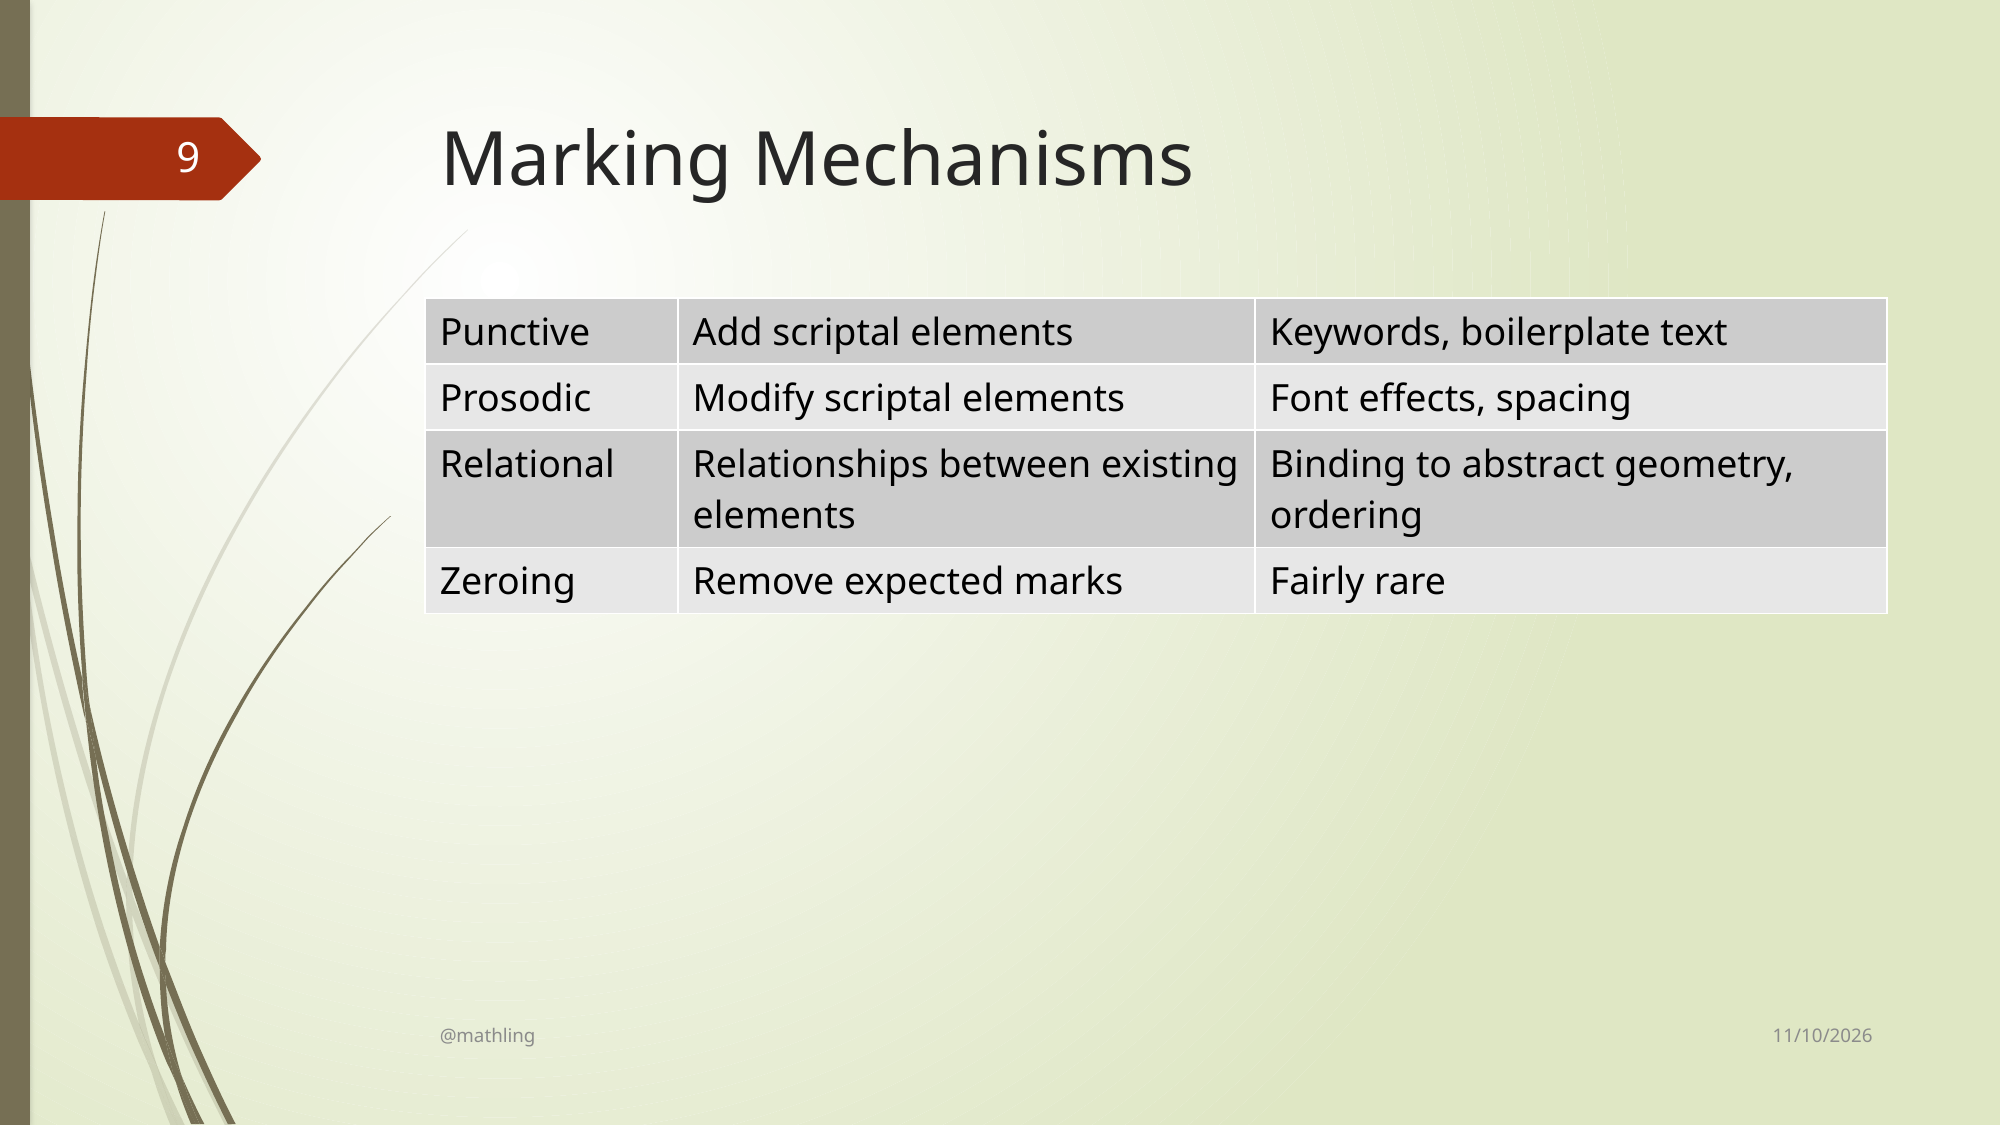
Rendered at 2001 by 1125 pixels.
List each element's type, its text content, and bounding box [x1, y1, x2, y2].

table_cell Font effects, spacing [1256, 365, 1886, 429]
footer @mathling [424, 1006, 1675, 1067]
table_cell Prosodic [426, 365, 677, 429]
table_cell Modify scriptal elements [679, 365, 1254, 429]
table_header Add scriptal elements [679, 299, 1254, 363]
title Marking Mechanisms [425, 102, 1888, 262]
table_cell Relationships between existing elements [679, 431, 1254, 547]
table_header Keywords, boilerplate text [1256, 299, 1886, 363]
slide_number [1699, 1005, 1888, 1067]
table_cell Fairly rare [1256, 548, 1886, 613]
table_cell Zeroing [426, 548, 677, 613]
table_cell Relational [426, 431, 677, 547]
table_cell Binding to abstract geometry, ordering [1256, 431, 1886, 547]
slide_number 9 [87, 129, 216, 190]
table_cell Remove expected marks [679, 548, 1254, 613]
table_header Punctive [426, 299, 677, 363]
